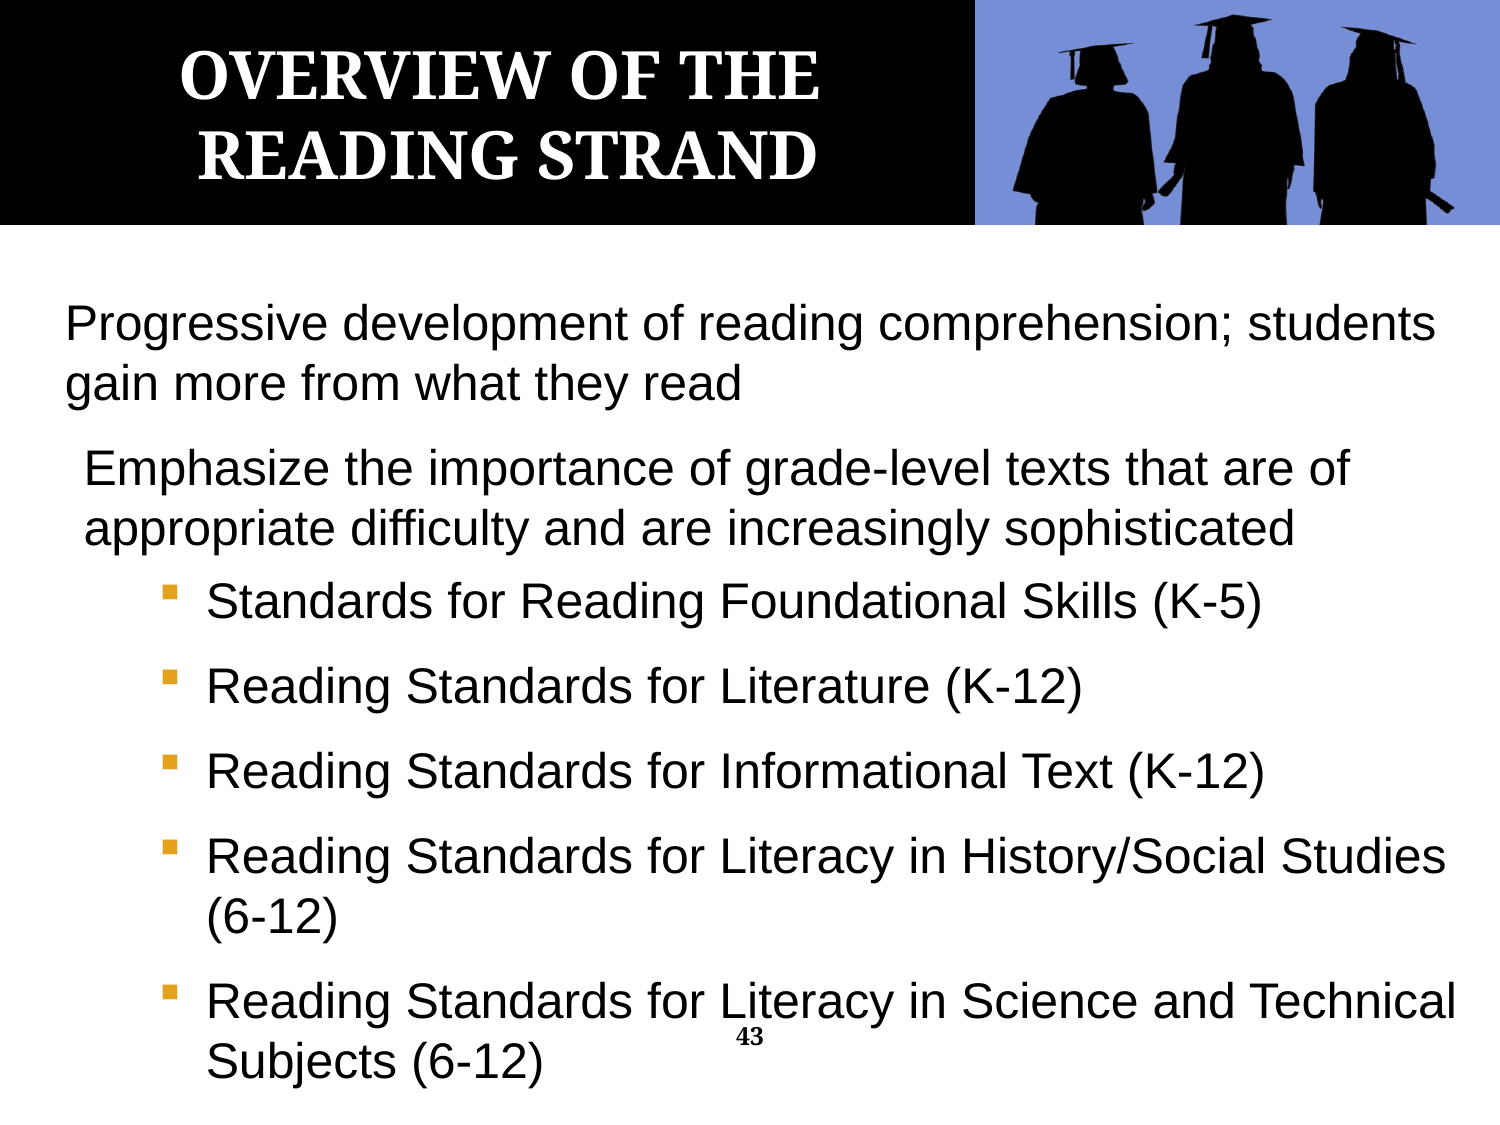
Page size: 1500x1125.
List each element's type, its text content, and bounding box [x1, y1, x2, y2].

text_box Progressive development of reading comprehension; students gain more from what they read Emphasize the importance of grade-level texts that are of appropriate difficulty and are increasingly sophisticated Standards for Reading Foundational Skills (K-5) Reading Standards for Literature (K-12) Reading Standards for Informational Text (K-12) Reading Standards for Literacy in History/Social Studies (6-12) Reading Standards for Literacy in Science and Technical Subjects (6-12) [49, 210, 1475, 1096]
title Overview of the Reading Strand [0, 0, 974, 231]
picture [974, 0, 1500, 226]
slide_number [489, 44, 968, 93]
